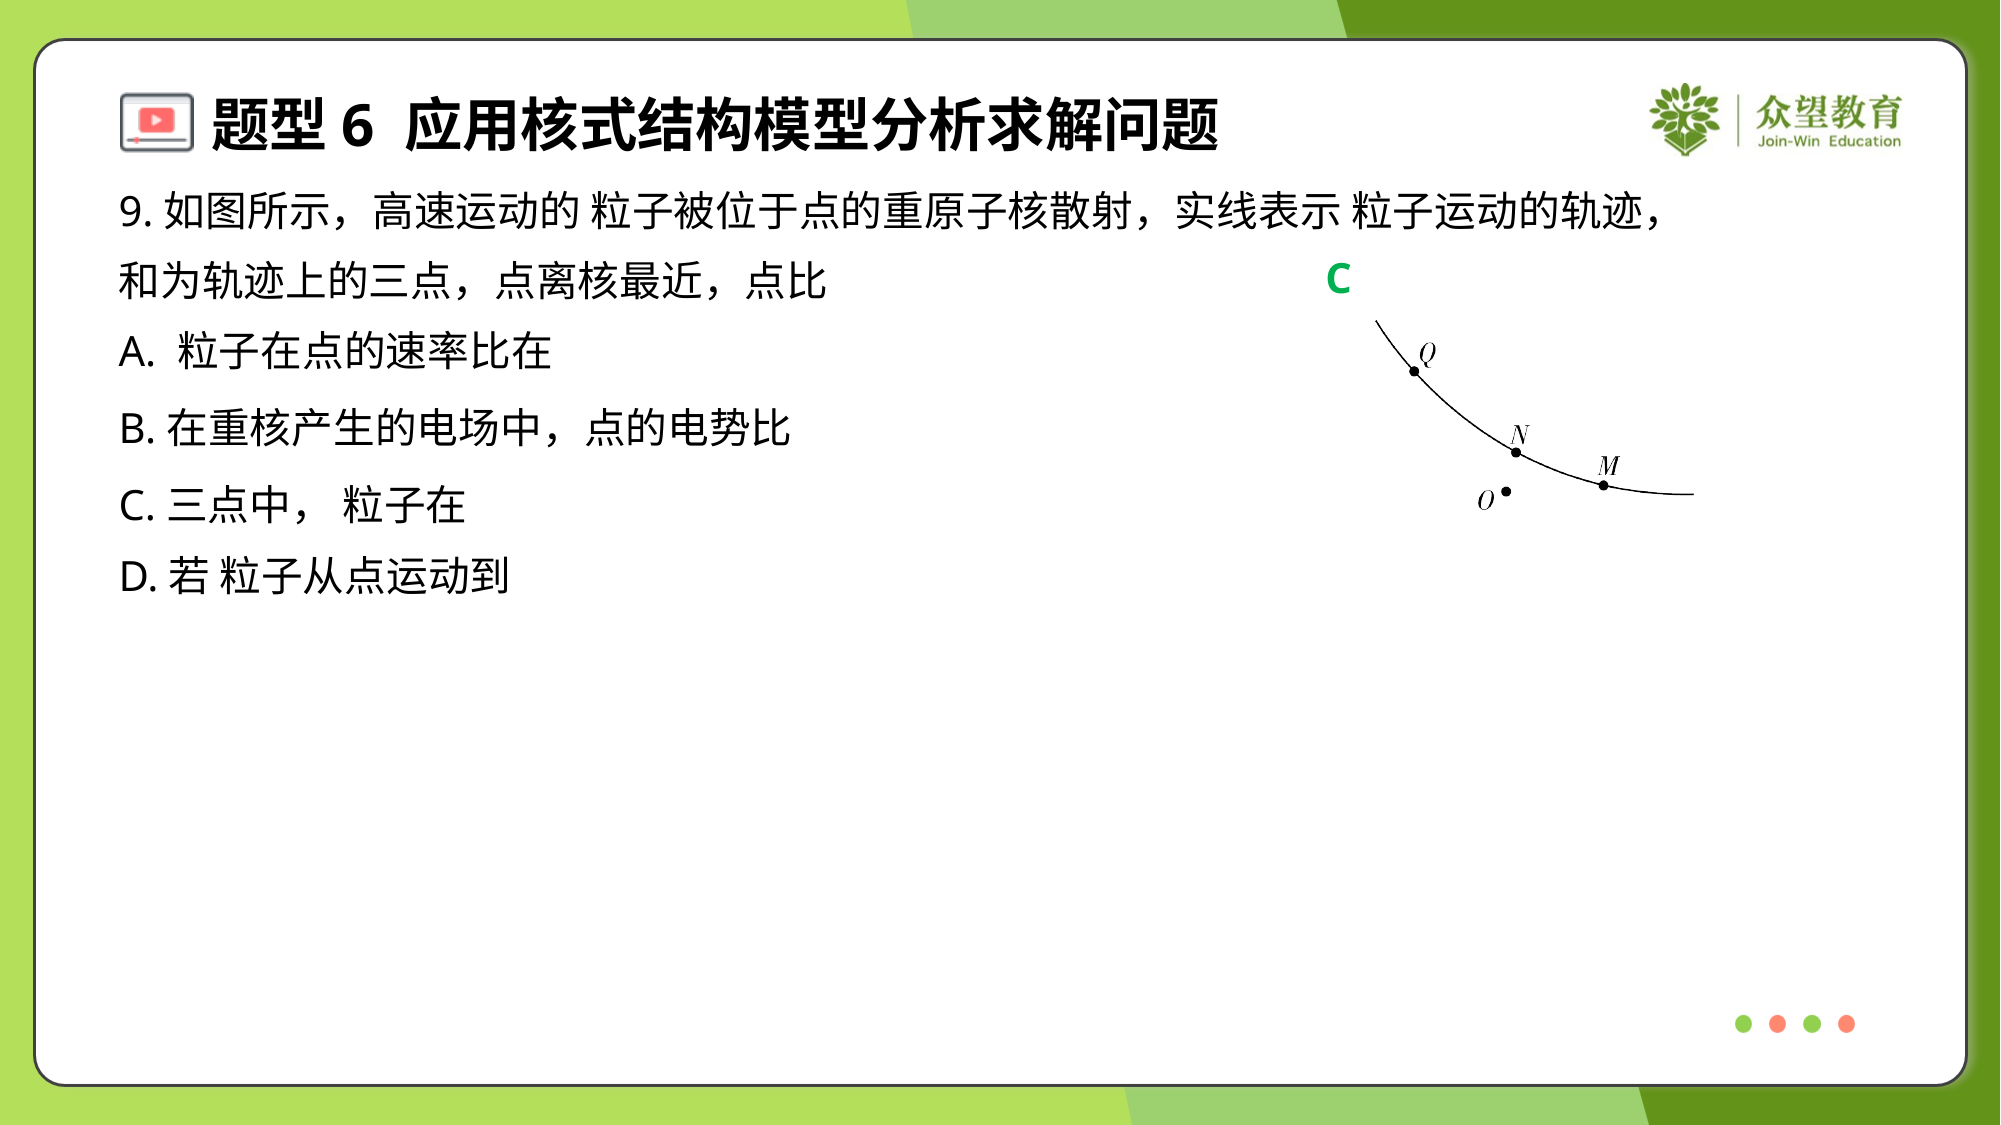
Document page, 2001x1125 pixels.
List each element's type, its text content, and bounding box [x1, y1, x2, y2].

picture [0, 0, 2000, 1125]
text_box C [1309, 231, 1368, 296]
